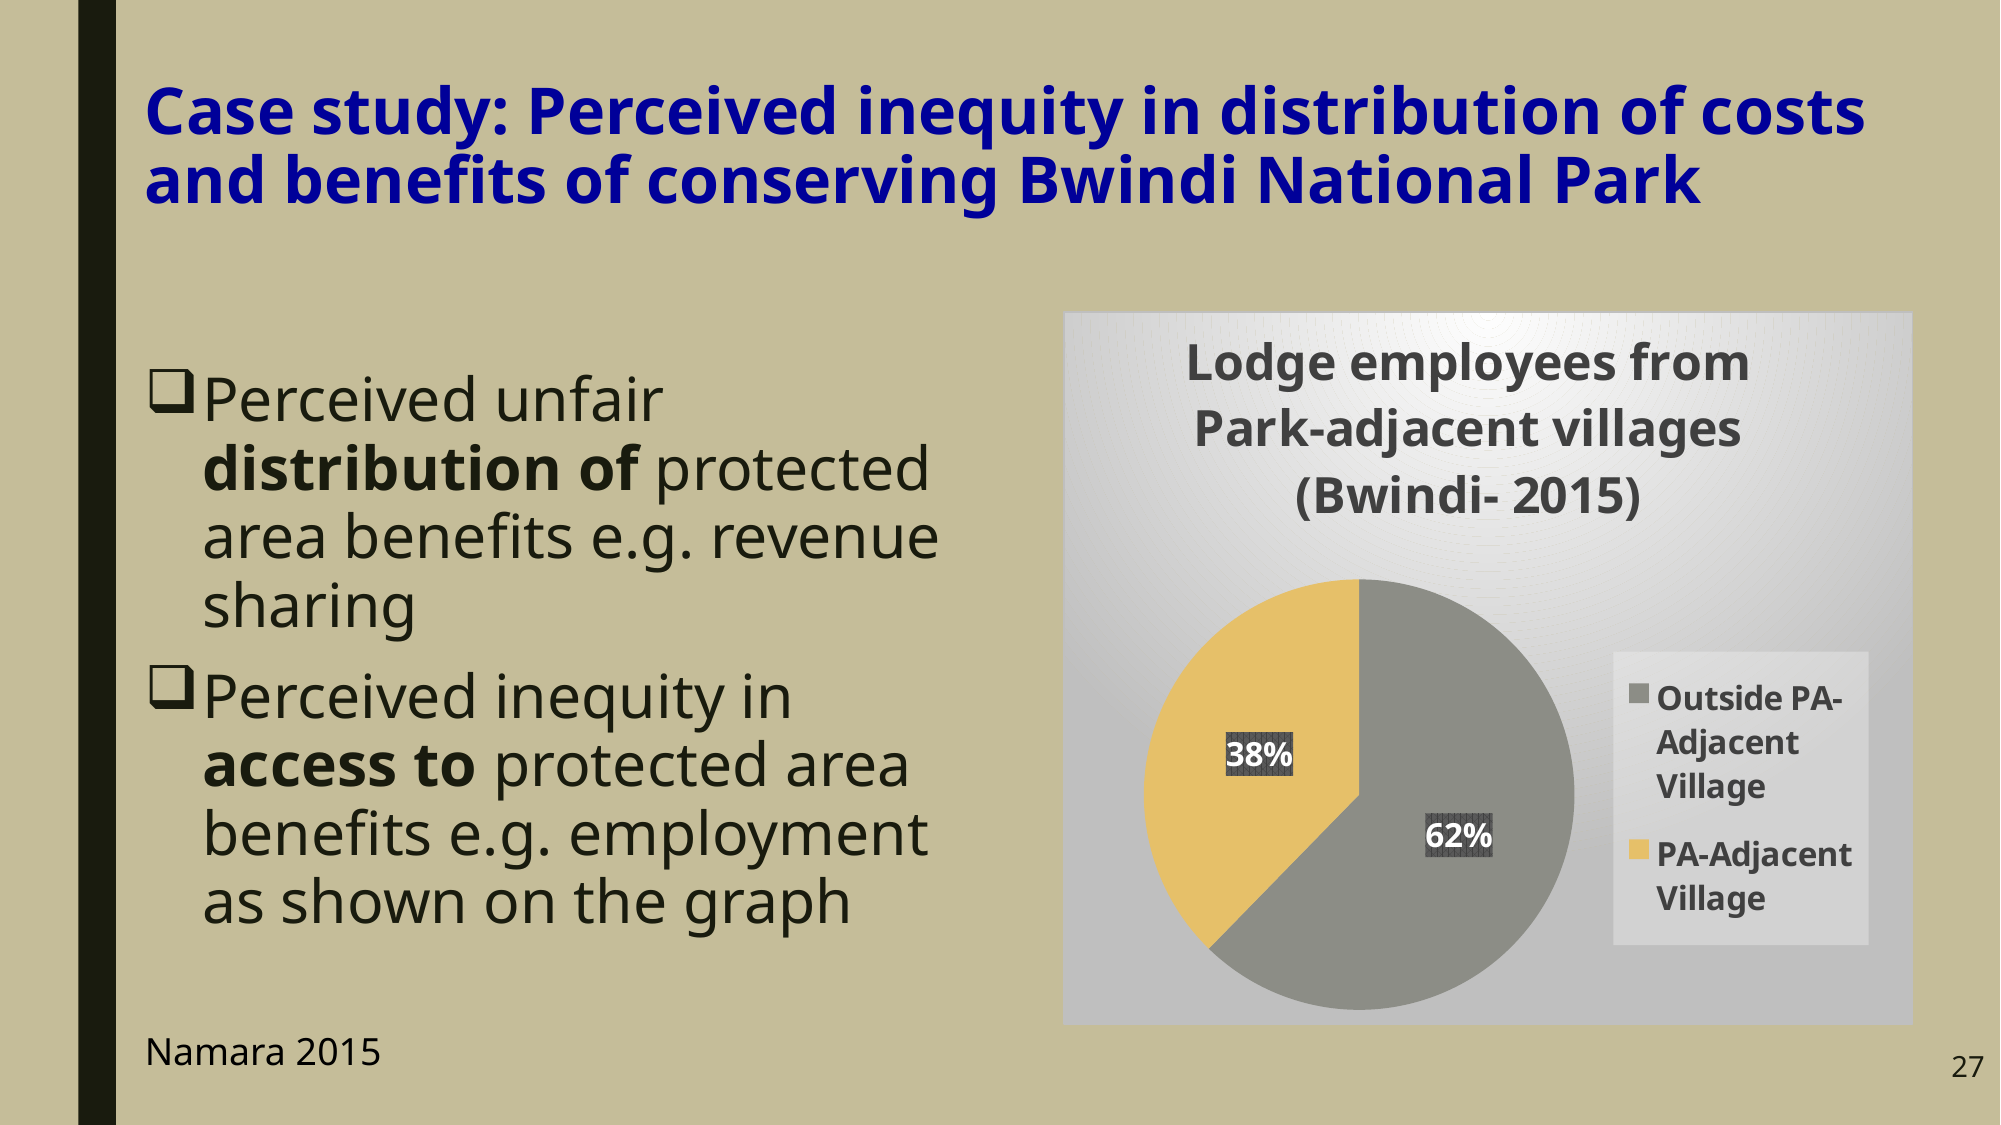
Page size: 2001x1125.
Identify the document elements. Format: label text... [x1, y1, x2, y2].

text_box Namara 2015 [129, 1020, 1767, 1081]
chart [1063, 311, 1914, 1025]
slide_number 27 [1881, 1011, 2000, 1125]
list Perceived unfair distribution of protected area benefits e.g. revenue sharing Perceived inequity in access to protected area benefits e.g. employment as shown on the graph [130, 359, 980, 955]
title Case study: Perceived inequity in distribution of costs and benefits of conserving Bwindi National Park [130, 72, 1975, 269]
